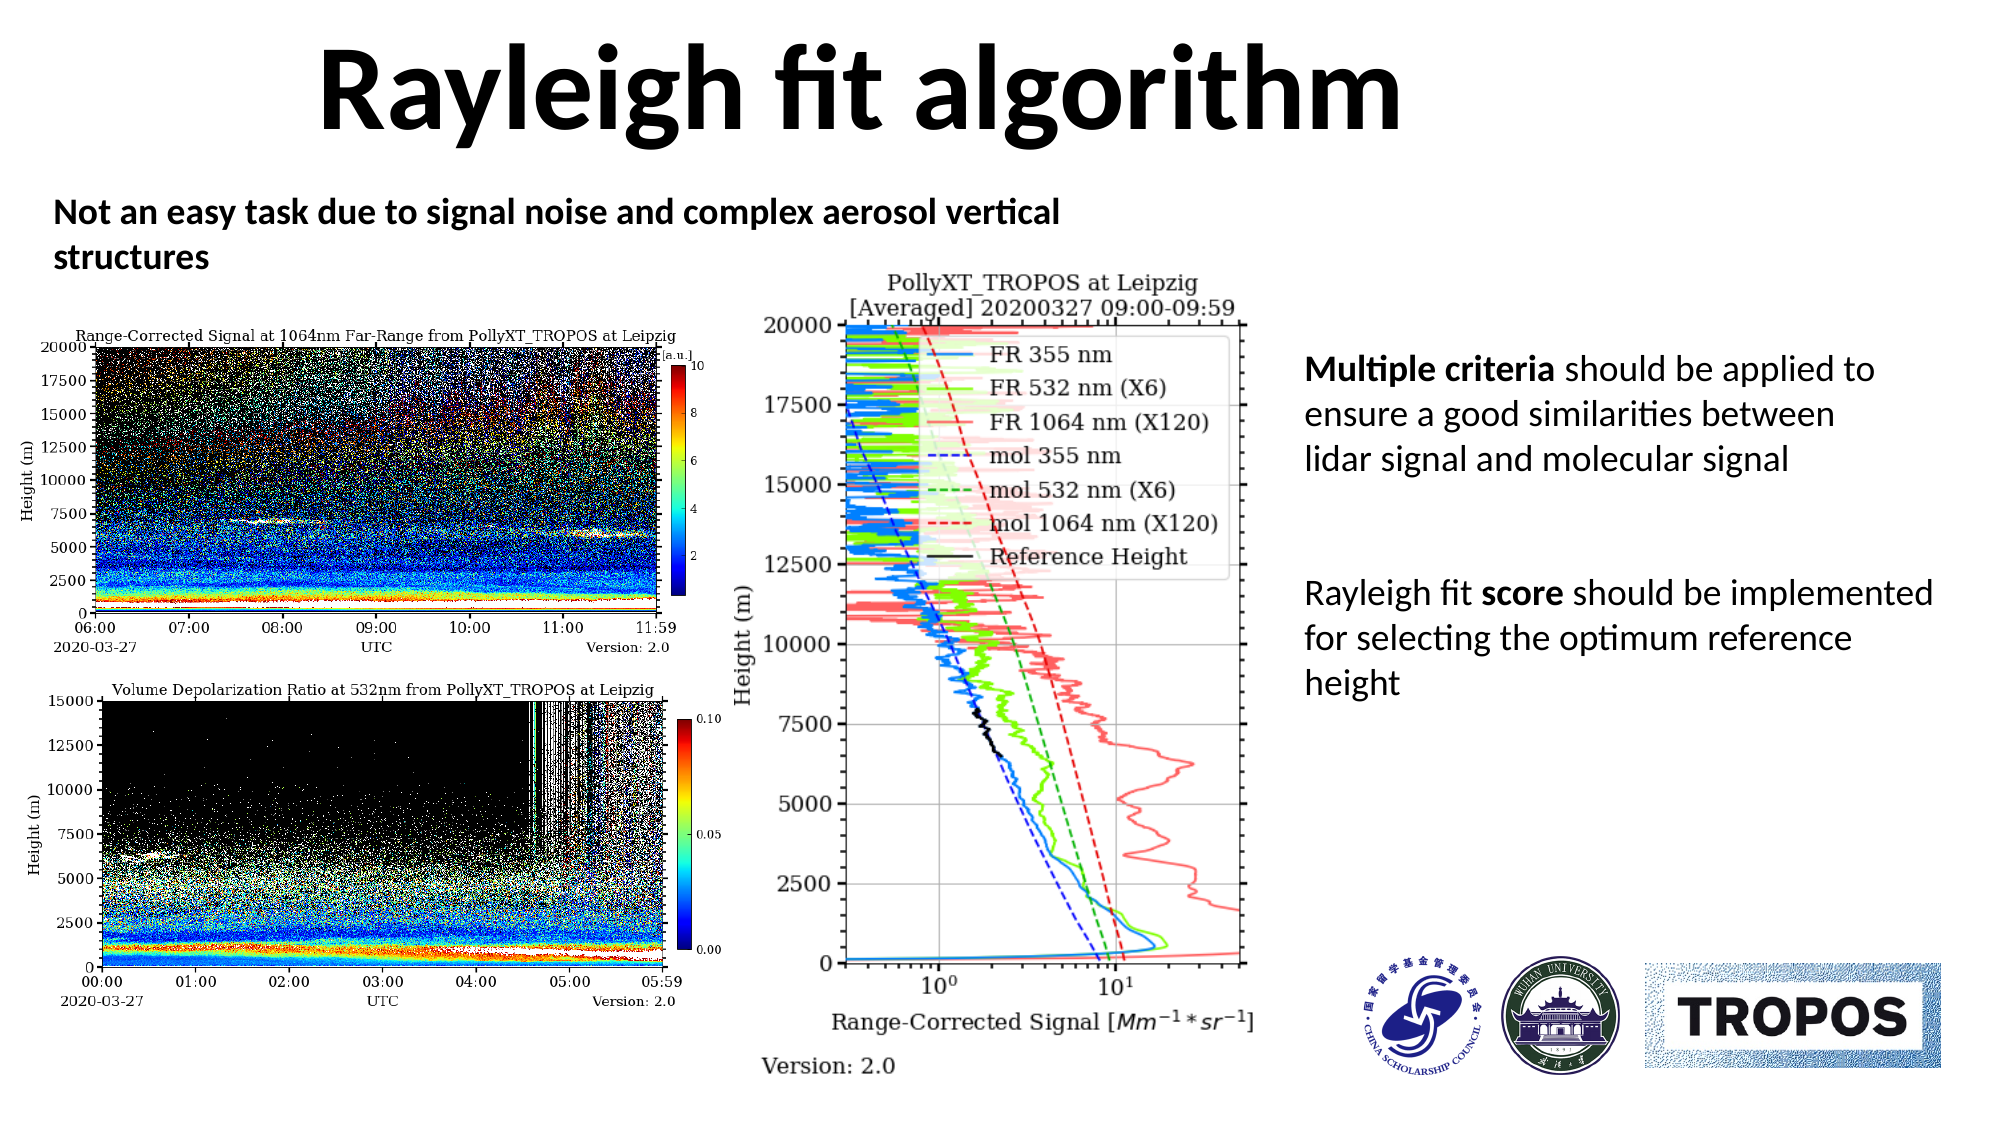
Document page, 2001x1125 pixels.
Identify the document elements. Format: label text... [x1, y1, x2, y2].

picture [734, 240, 1266, 1091]
picture [1645, 963, 1941, 1068]
picture [1317, 956, 1620, 1075]
text_box Rayleigh fit score should be implemented for selecting the optimum reference height [1289, 560, 1962, 711]
text_box Multiple criteria should be applied to ensure a good similarities between lidar signal and molecular signal [1289, 336, 1912, 487]
text_box Not an easy task due to signal noise and complex aerosol vertical structures [38, 179, 1242, 285]
title Rayleigh fit algorithm [0, 0, 1725, 180]
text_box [17, 310, 734, 1020]
